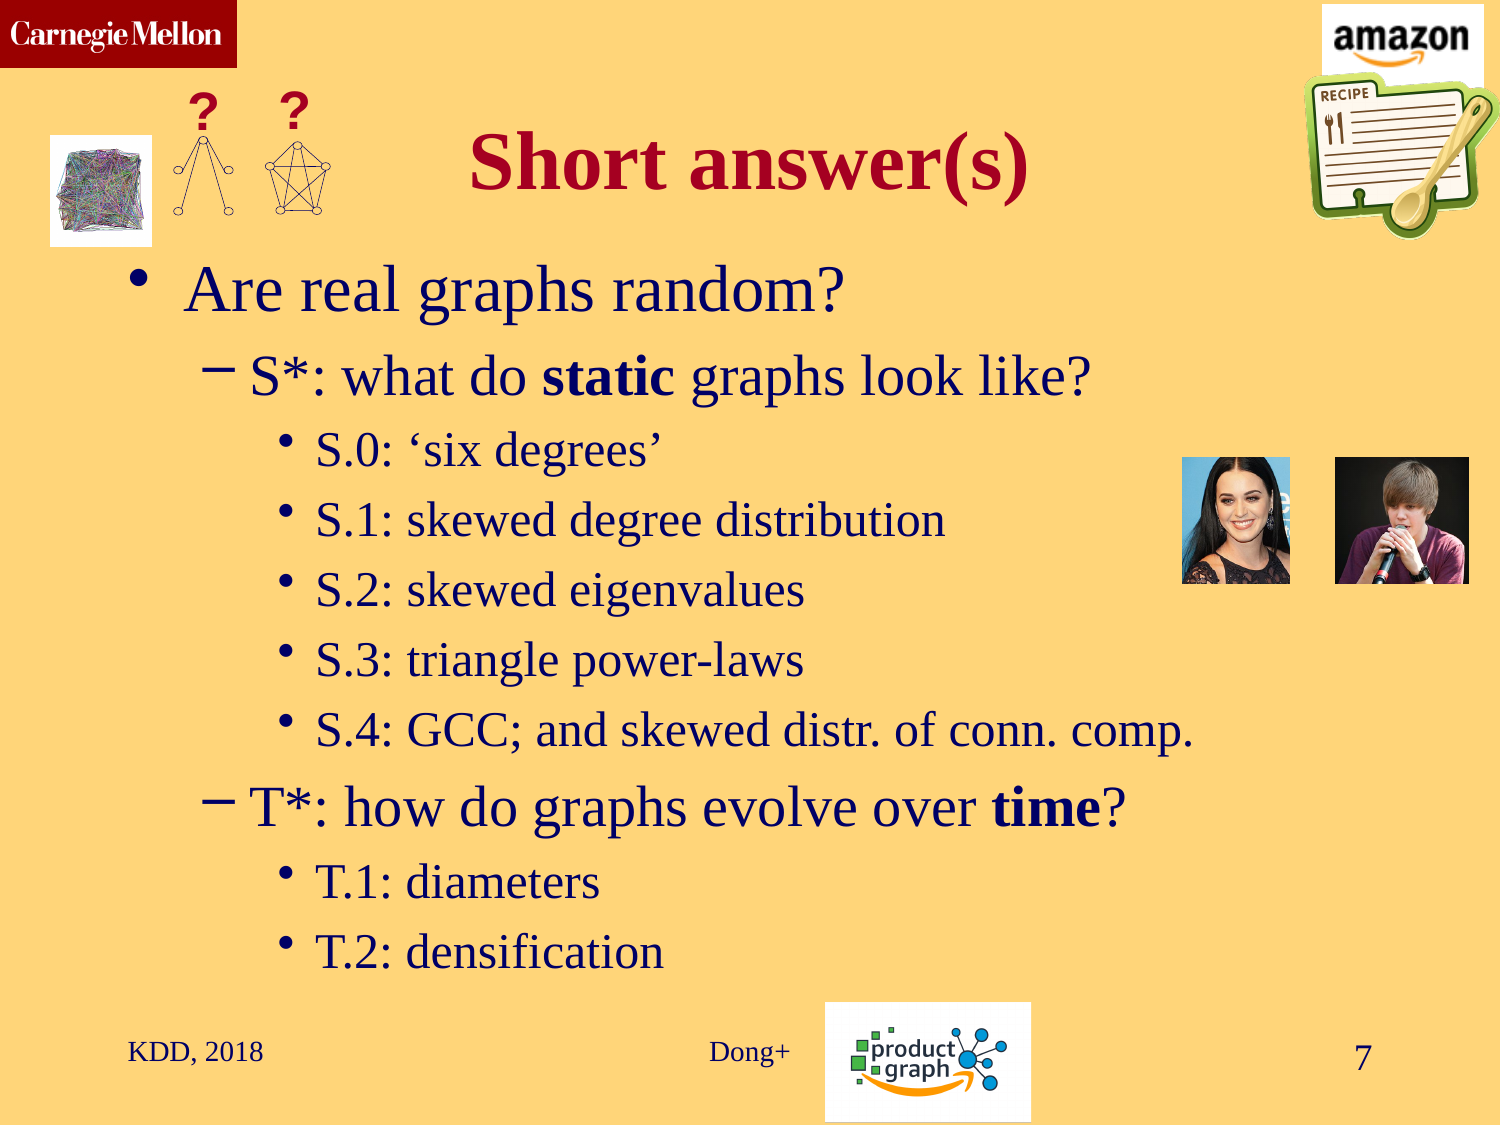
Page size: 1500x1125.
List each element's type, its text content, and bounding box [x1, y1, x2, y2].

slide_number KDD, 2018 [112, 1024, 426, 1101]
picture [1303, 4, 1500, 241]
picture [1182, 457, 1290, 584]
picture [1335, 457, 1469, 584]
title Short answer(s) [335, 99, 1298, 213]
list Are real graphs random? S*: what do static graphs look like? S.0: ‘six degrees’ S.1: skewed degree distribution S.2: skewed eigenvalues S.3: triangle power-laws S.4: GCC; and skewed distr. of conn. comp. T*: how do graphs evolve over time? T.1: diameters T.2: densification [112, 237, 1272, 1001]
slide_number 7 [1074, 1024, 1388, 1101]
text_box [50, 67, 331, 247]
picture [0, 0, 237, 68]
footer Dong+ [512, 1024, 988, 1101]
